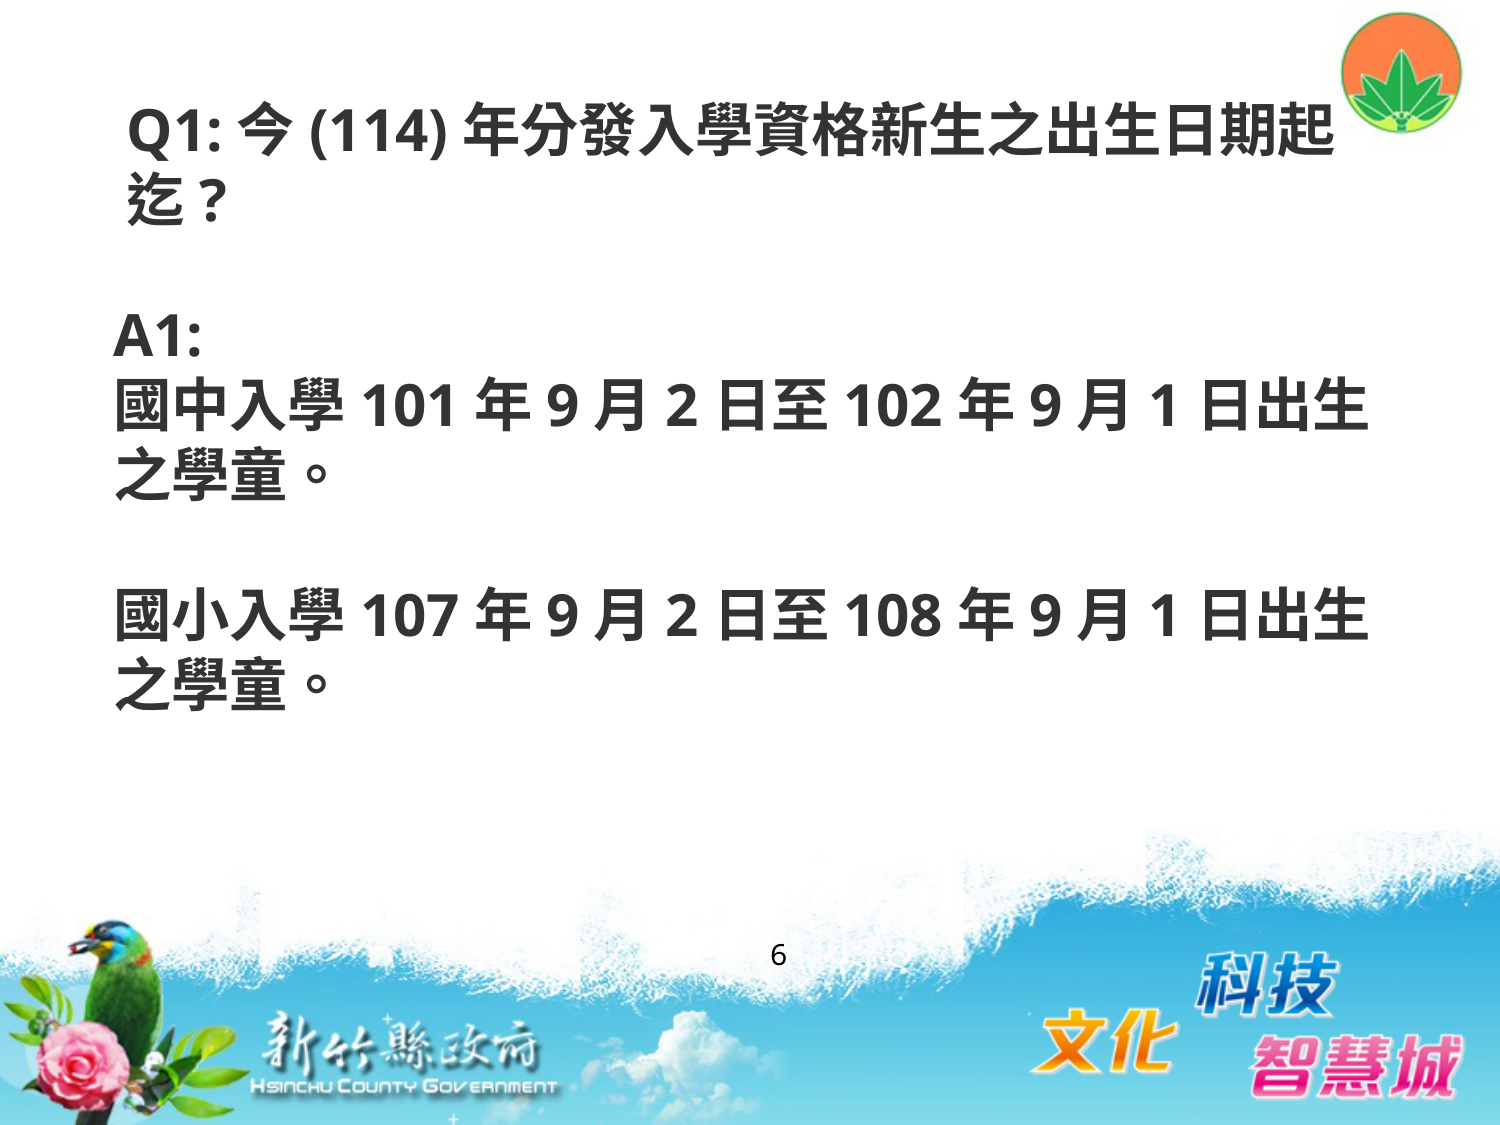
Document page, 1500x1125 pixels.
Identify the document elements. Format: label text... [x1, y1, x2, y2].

text_box Q1:今(114)年分發入學資格新生之出生日期起迄? [112, 85, 1388, 194]
picture [0, 0, 1500, 1125]
slide_number 6 [490, 928, 803, 1004]
text_box A1: 國中入學101年9月2日至102年9月1日出生之學童。 國小入學107年9月2日至108年9月1日出生之學童。 [98, 290, 1422, 726]
text_box [98, 194, 1458, 425]
